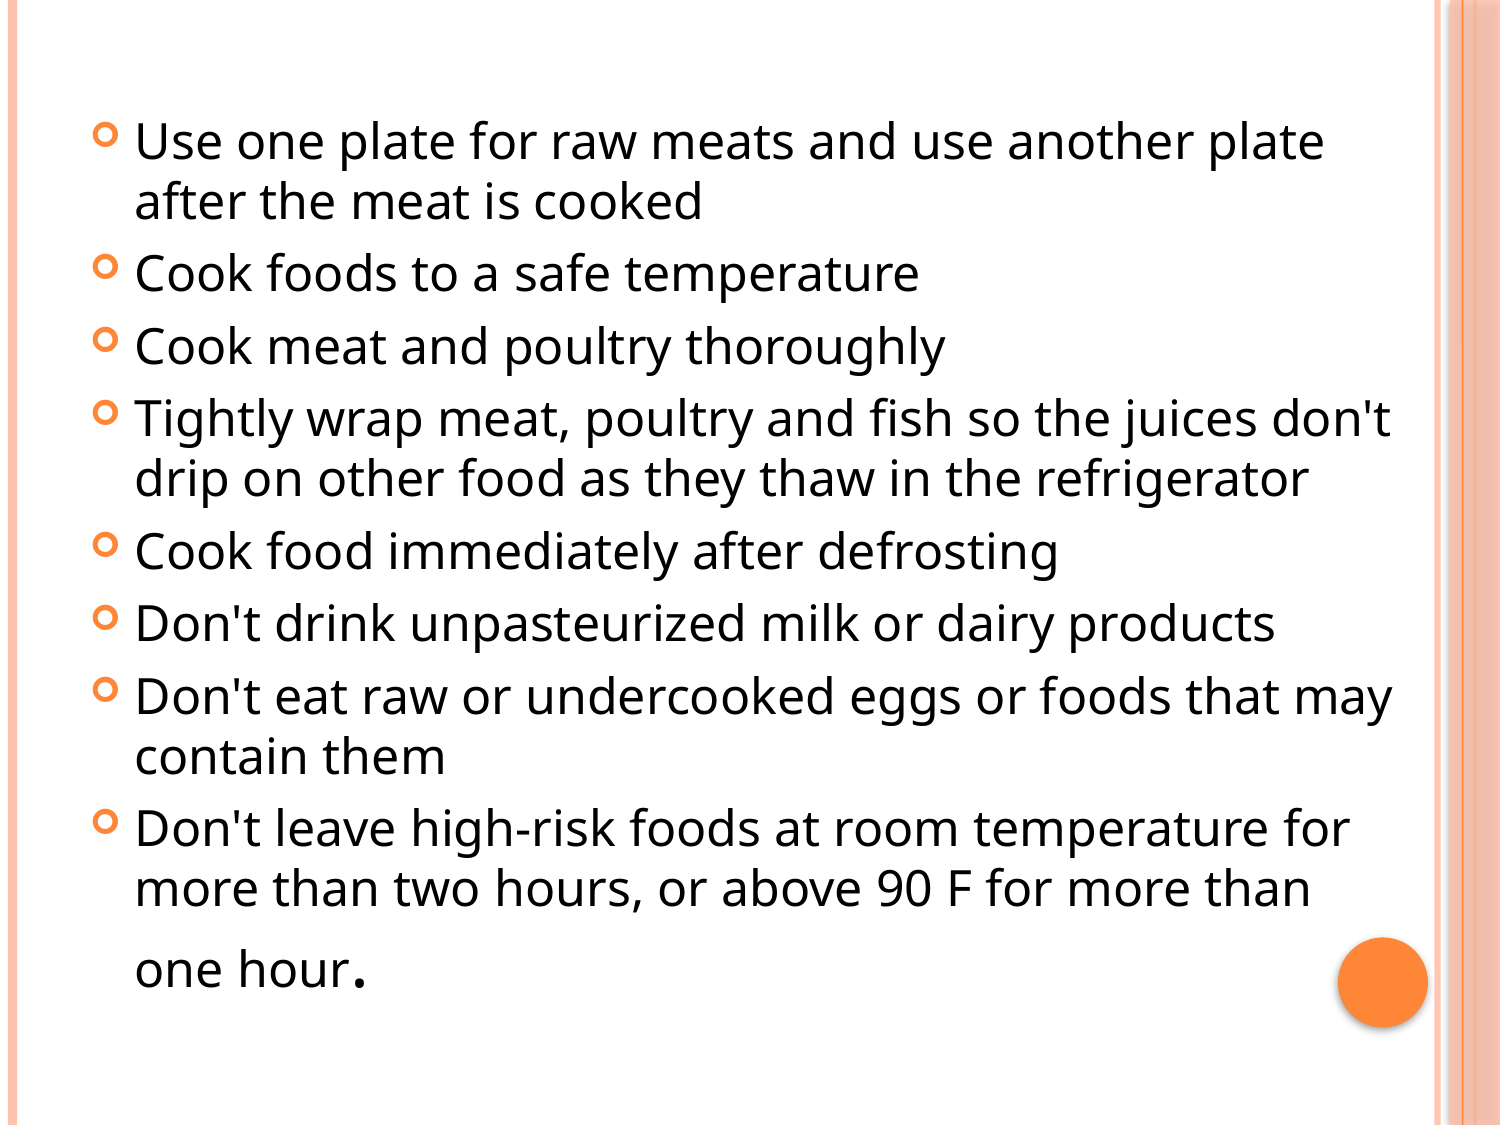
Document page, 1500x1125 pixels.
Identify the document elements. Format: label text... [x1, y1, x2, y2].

list Use one plate for raw meats and use another plate after the meat is cooked Cook foods to a safe temperature Cook meat and poultry thoroughly Tightly wrap meat, poultry and fish so the juices don't drip on other food as they thaw in the refrigerator Cook food immediately after defrosting Don't drink unpasteurized milk or dairy products Don't eat raw or undercooked eggs or foods that may contain them Don't leave high-risk foods at room temperature for more than two hours, or above 90 F for more than one hour. [75, 101, 1425, 1083]
